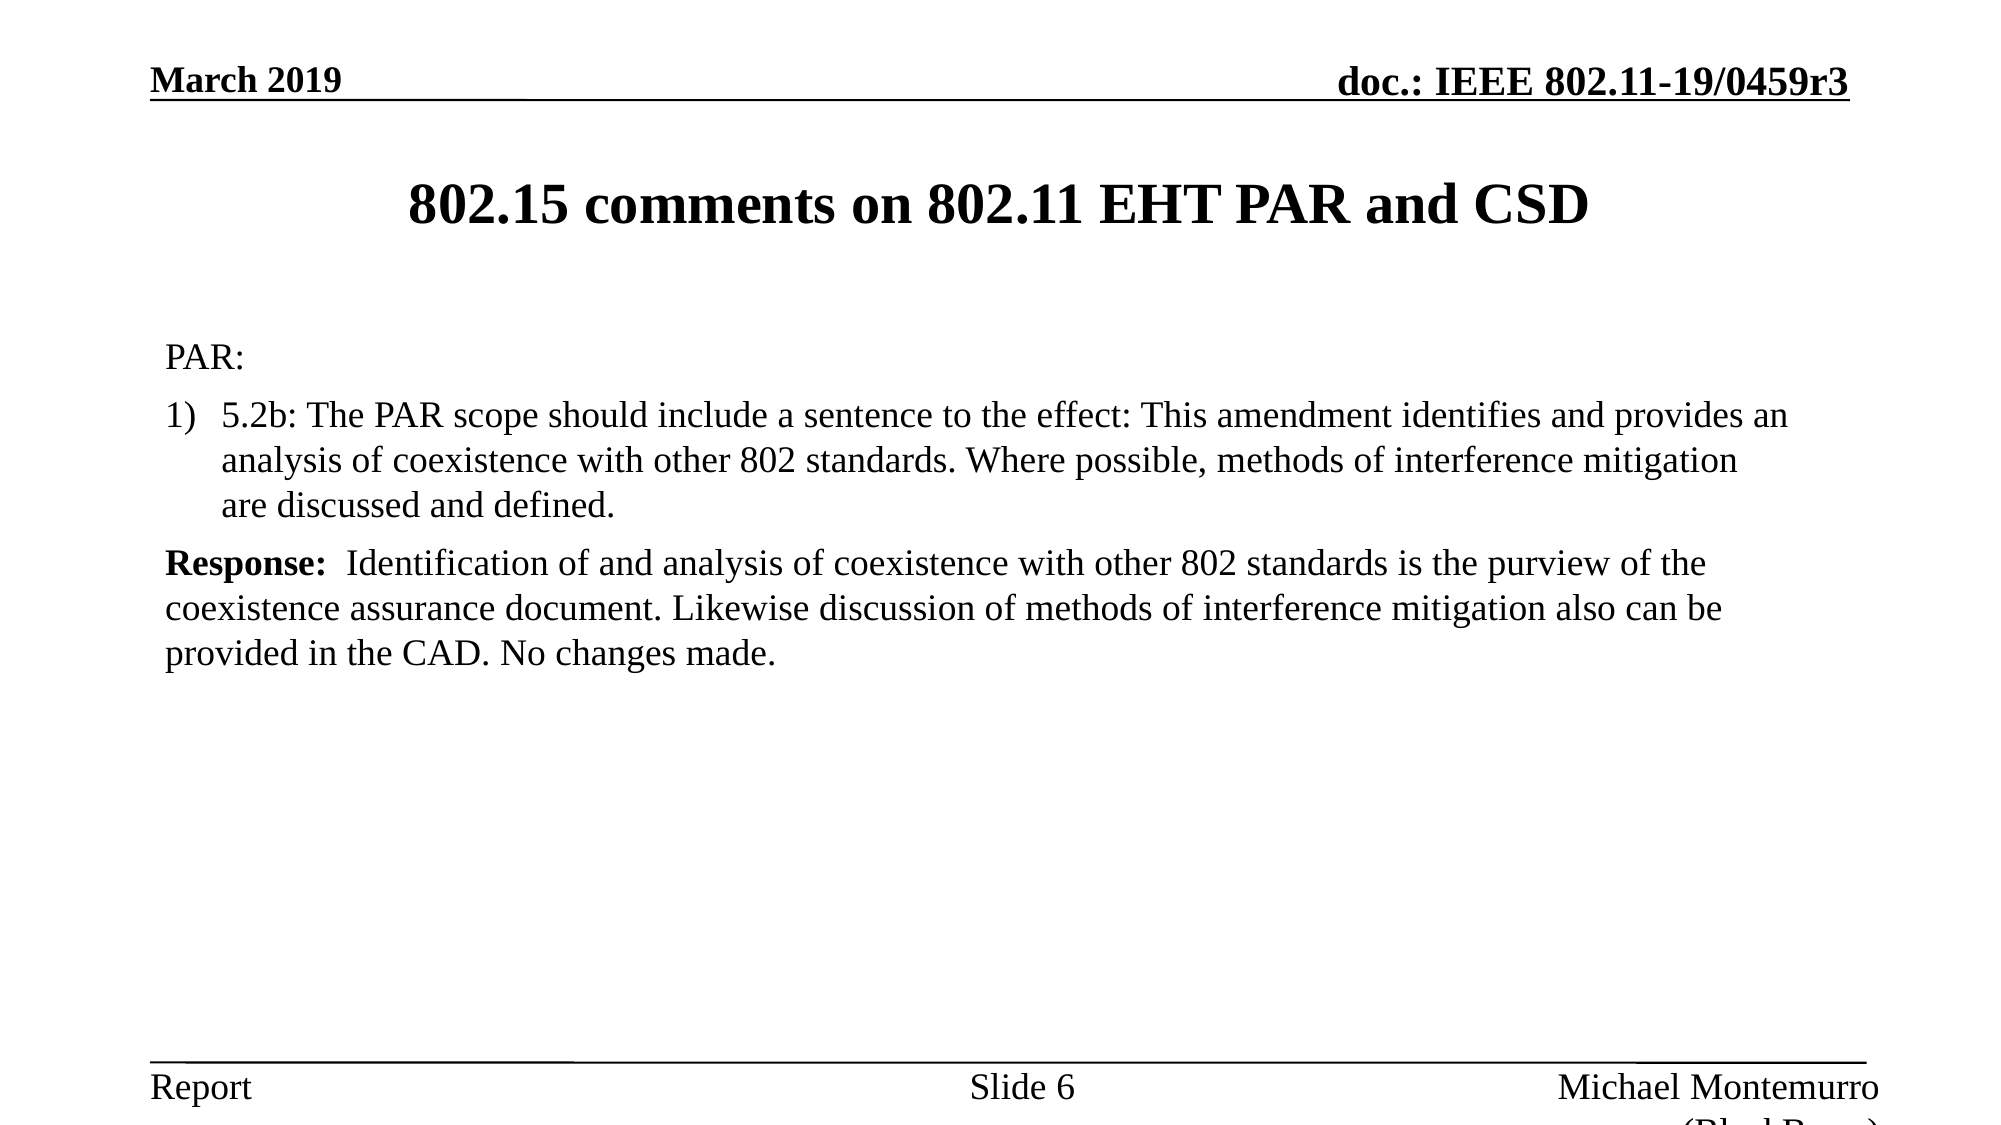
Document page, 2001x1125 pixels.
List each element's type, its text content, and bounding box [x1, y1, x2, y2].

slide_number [149, 49, 431, 100]
footer Michael Montemurro (BlackBerry) [1436, 1061, 1881, 1108]
title 802.15 comments on 802.11 EHT PAR and CSD [149, 112, 1850, 288]
slide_number Slide 6 [950, 1061, 1095, 1125]
list PAR: 5.2b: The PAR scope should include a sentence to the effect: This amendment identifies and provides an analysis of coexistence with other 802 standards. Where possible, methods of interference mitigation are discussed and defined. Response: Identification of and analysis of coexistence with other 802 standards is the purview of the coexistence assurance document. Likewise discussion of methods of interference mitigation also can be provided in the CAD. No changes made. [149, 324, 1850, 1000]
